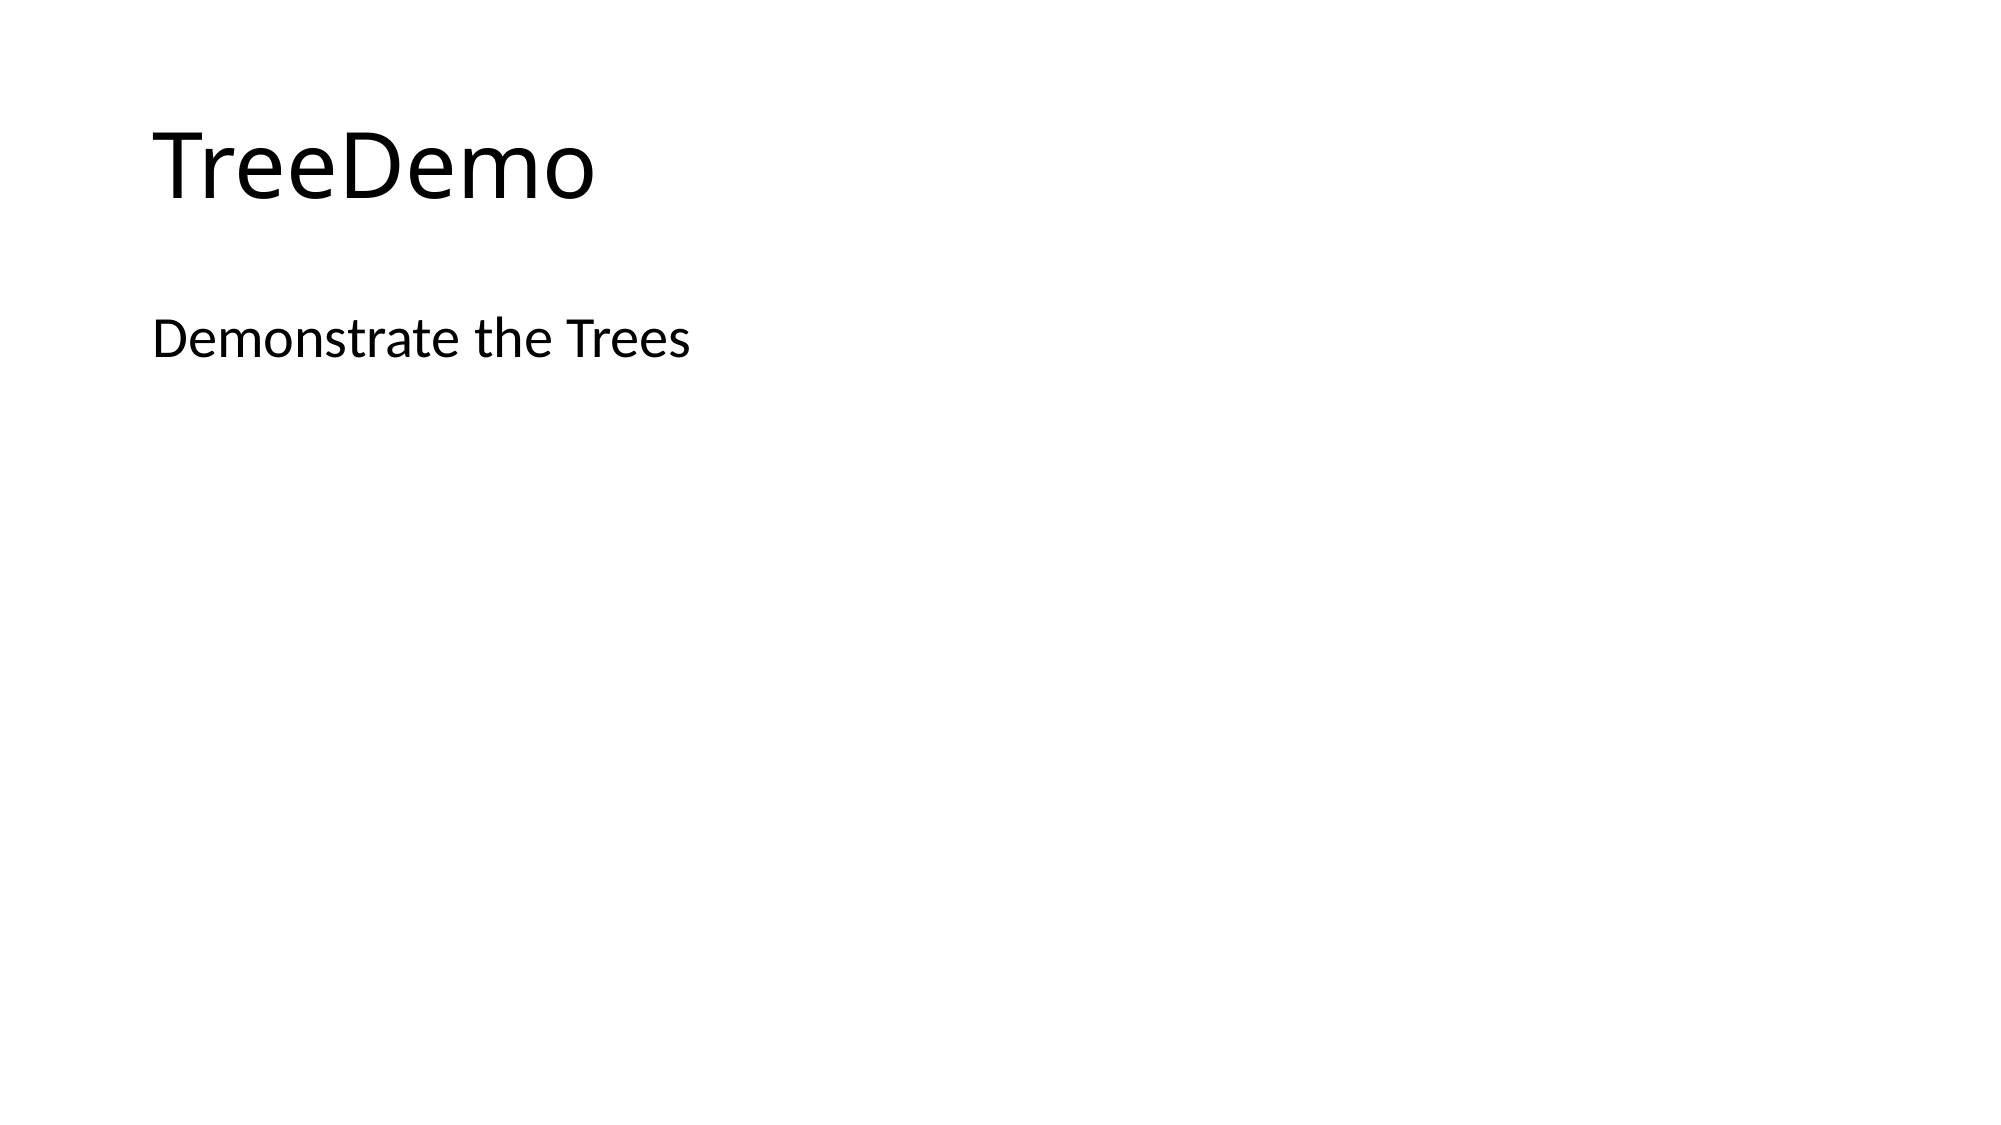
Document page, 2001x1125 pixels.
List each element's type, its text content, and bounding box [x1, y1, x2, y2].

title TreeDemo [137, 59, 1863, 278]
list Demonstrate the Trees [137, 299, 1863, 1014]
